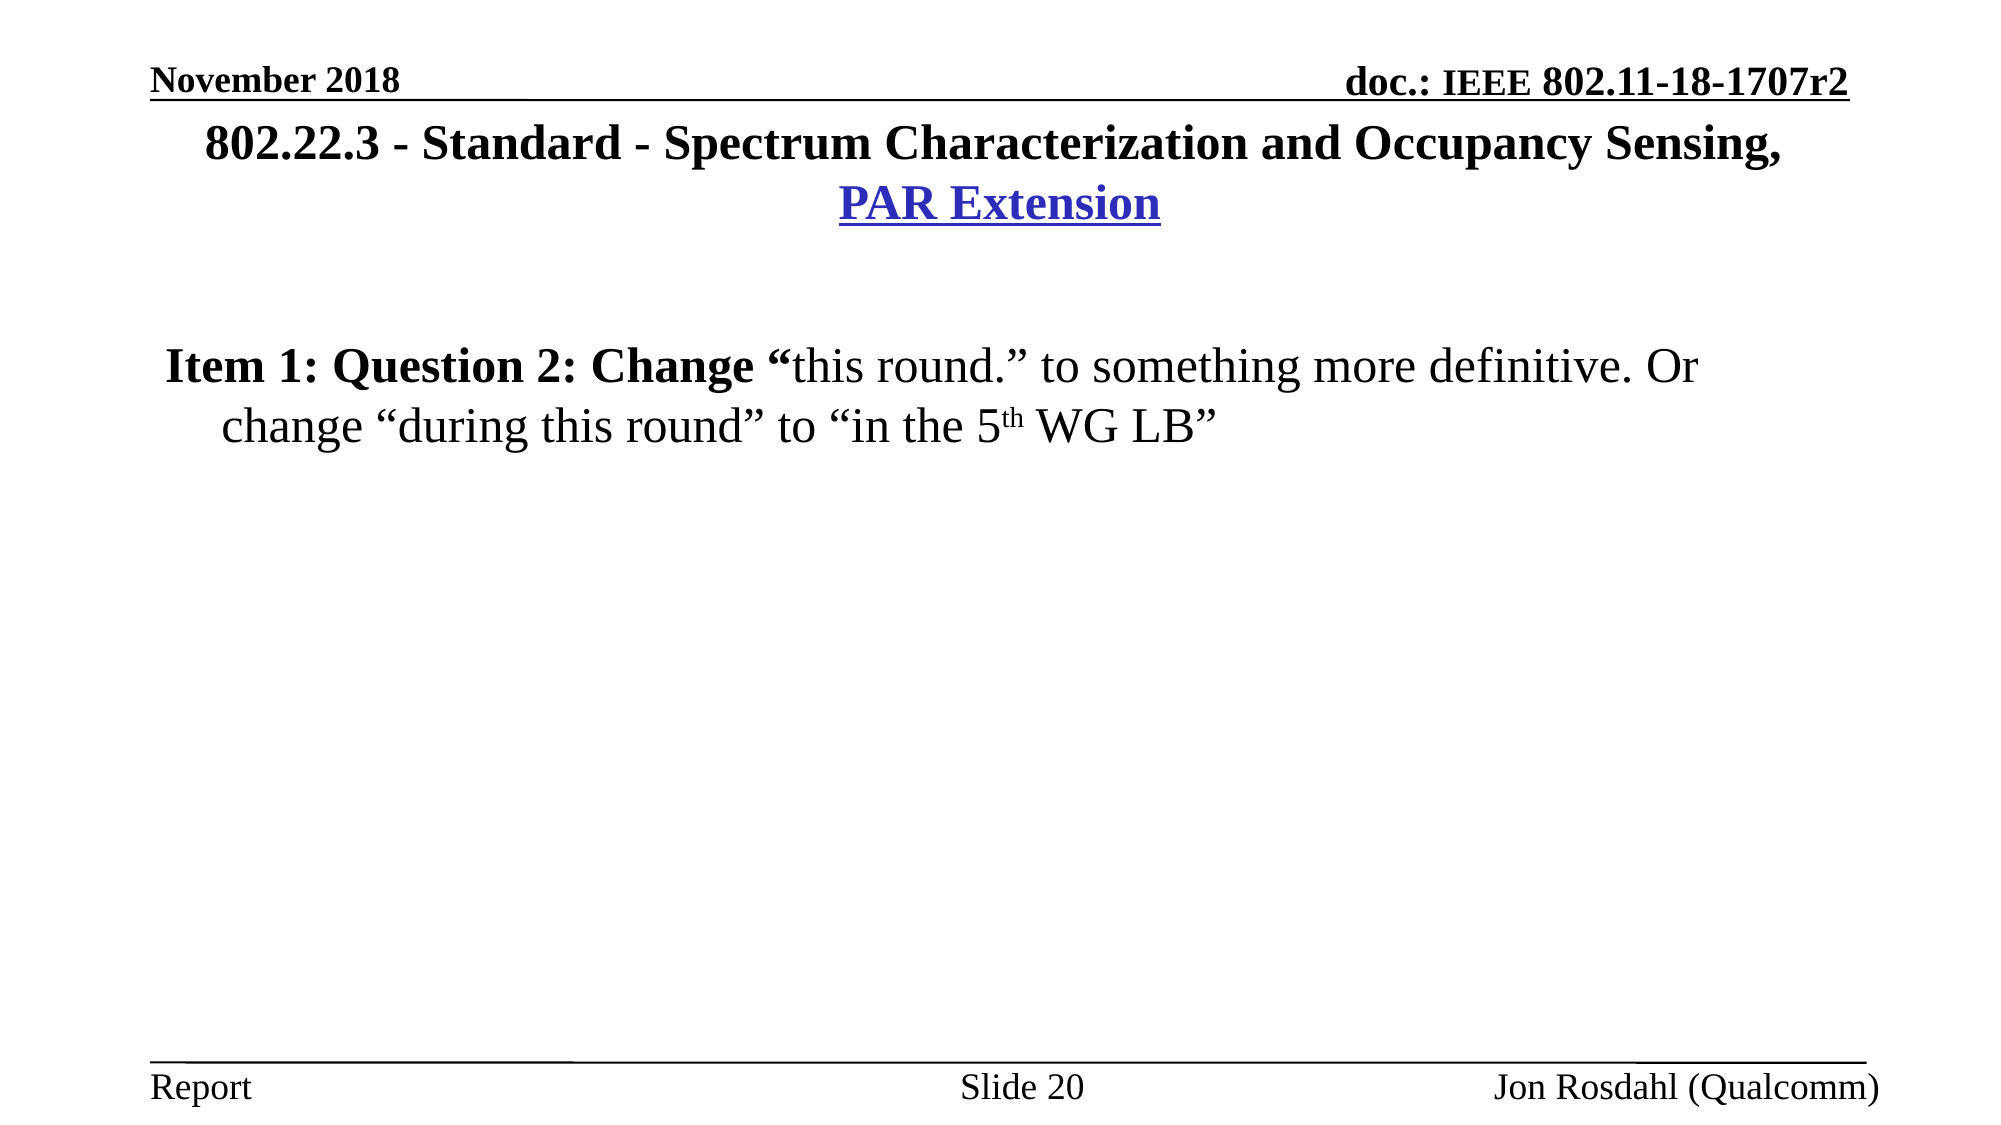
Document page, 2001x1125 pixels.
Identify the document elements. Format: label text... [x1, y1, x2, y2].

title 802.22.3 - Standard - Spectrum Characterization and Occupancy Sensing, PAR Extension [149, 112, 1850, 288]
slide_number Slide 20 [950, 1061, 1095, 1125]
footer Jon Rosdahl (Qualcomm) [1436, 1061, 1881, 1108]
list Item 1: Question 2: Change “this round.” to something more definitive. Or change “during this round” to “in the 5th WG LB” [149, 324, 1850, 1000]
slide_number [149, 49, 431, 100]
